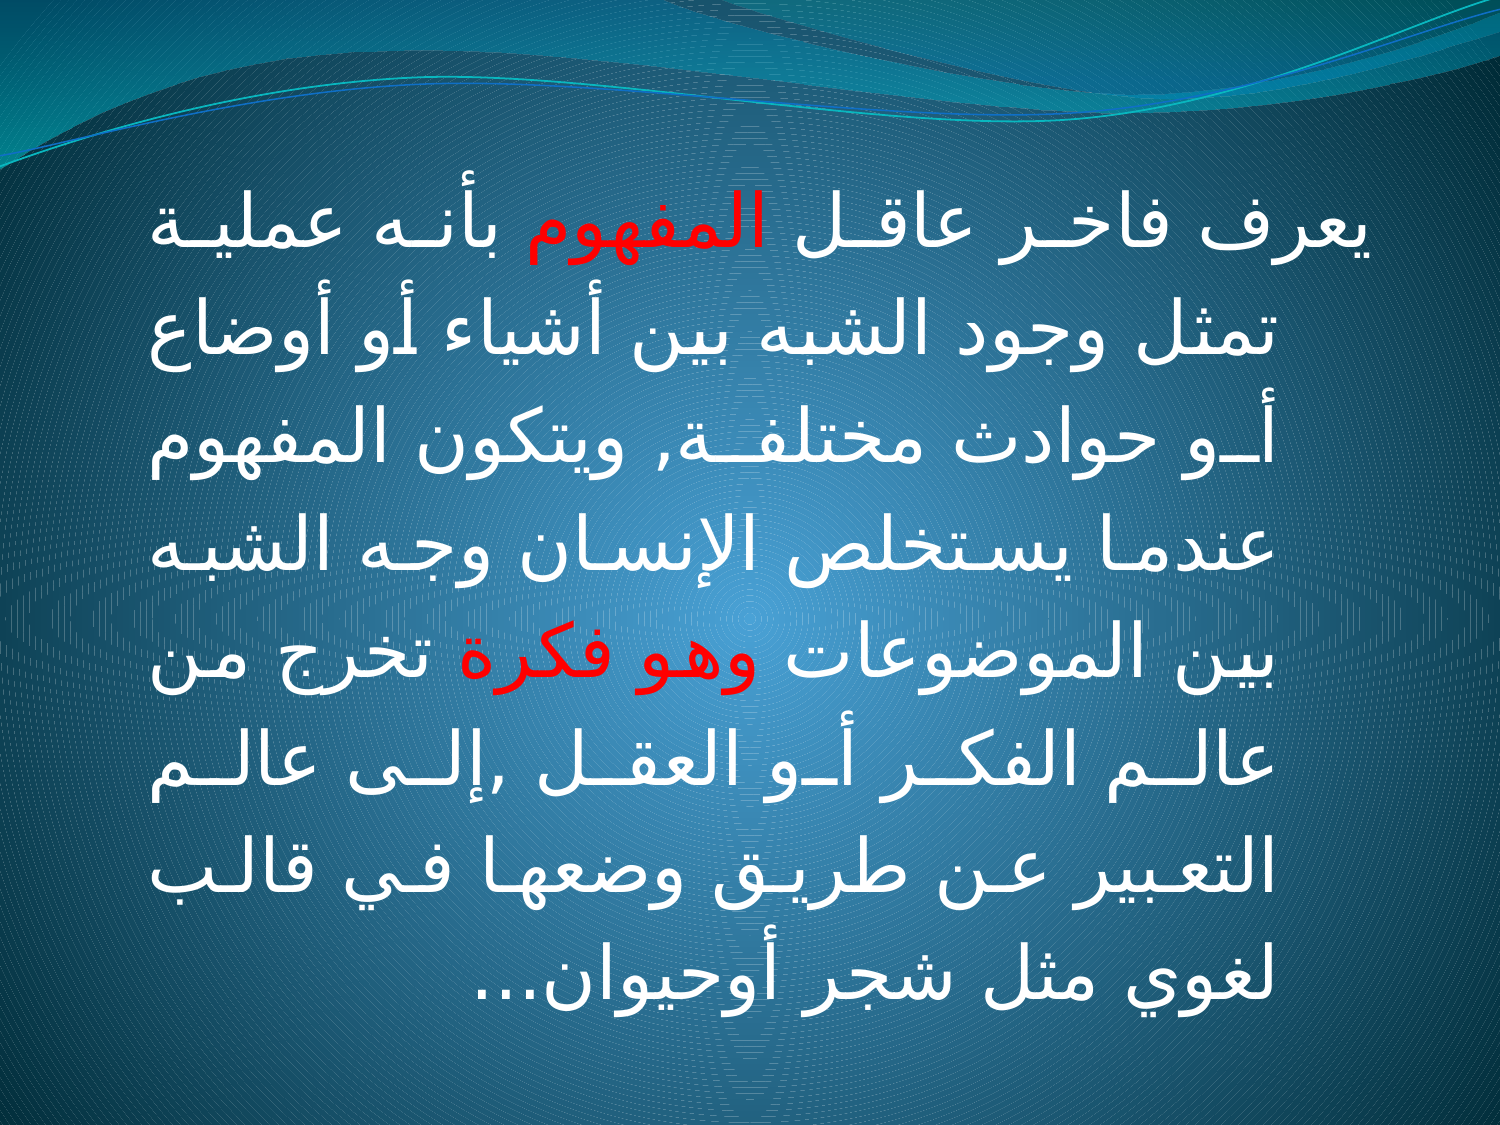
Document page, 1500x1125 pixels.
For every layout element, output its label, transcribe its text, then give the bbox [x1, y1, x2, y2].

subtitle يعرف فاخر عاقل المفهوم بأنه عملية تمثل وجود الشبه بين أشياء أو أوضاع أو حوادث مختلفة, ويتكون المفهوم عندما يستخلص الإنسان وجه الشبه بين الموضوعات وهو فكرة تخرج من عالم الفكر أو العقل ,إلى عالم التعبير عن طريق وضعها في قالب لغوي مثل شجر أوحيوان... [140, 42, 1376, 1059]
